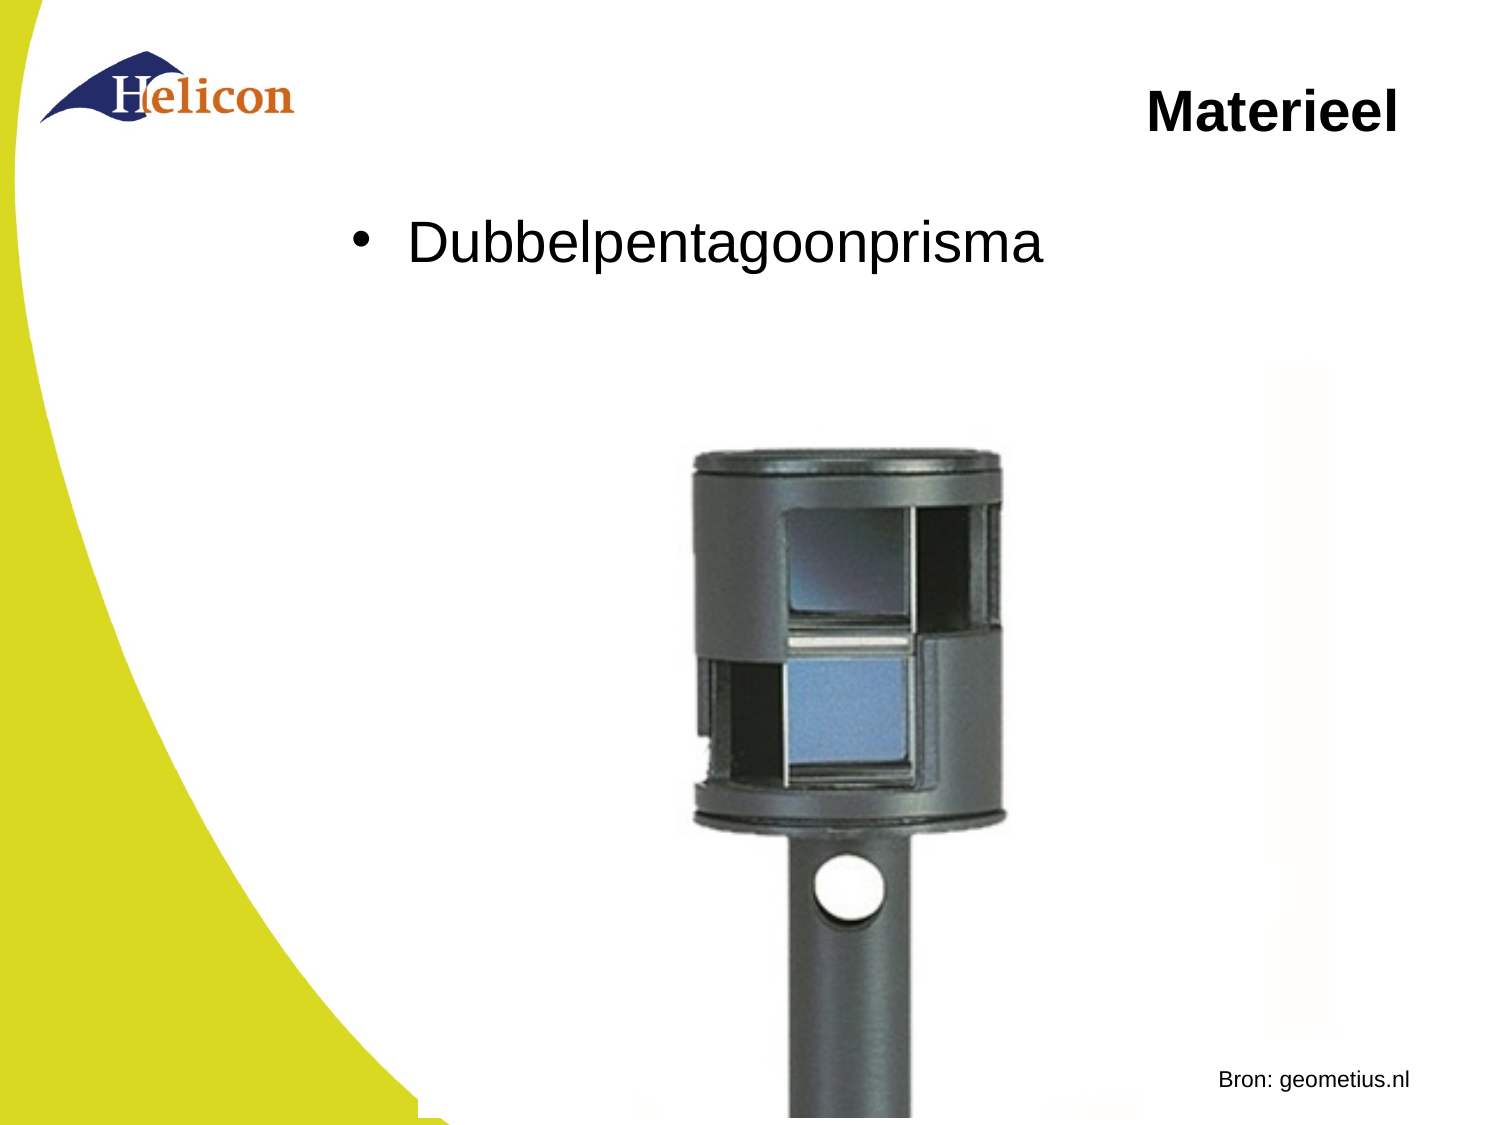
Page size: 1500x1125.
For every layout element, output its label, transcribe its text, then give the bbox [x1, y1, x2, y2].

picture [418, 279, 1400, 1118]
list Dubbelpentagoonprisma Bron: geometius.nl [336, 196, 1425, 1125]
title Materieel [324, 54, 1415, 161]
picture [0, 0, 1500, 1125]
